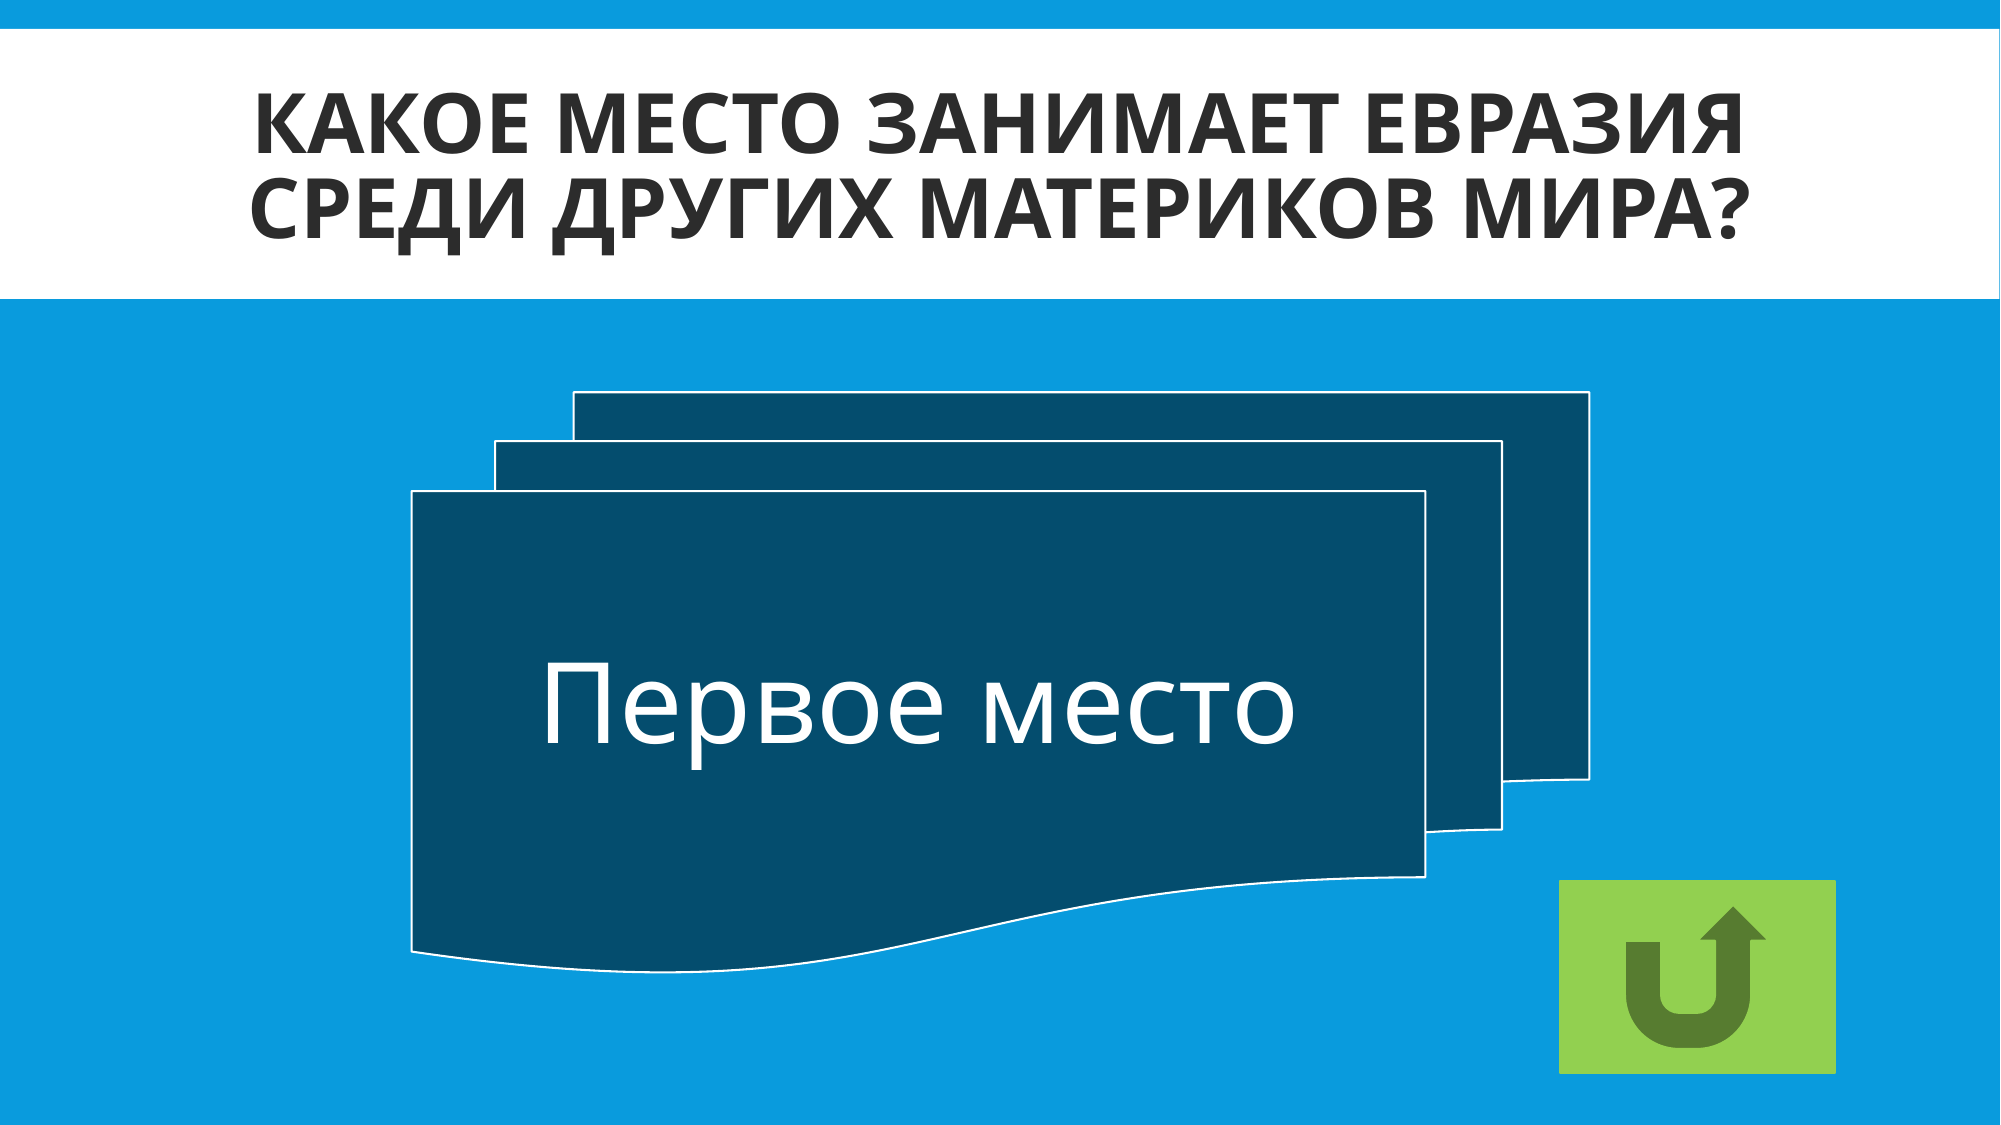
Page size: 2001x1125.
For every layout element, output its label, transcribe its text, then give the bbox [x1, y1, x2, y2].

text_box Первое место [410, 391, 1591, 974]
title Какое место занимает Евразия среди других материков мира? [197, 46, 1803, 295]
text_box [1559, 880, 1836, 1074]
